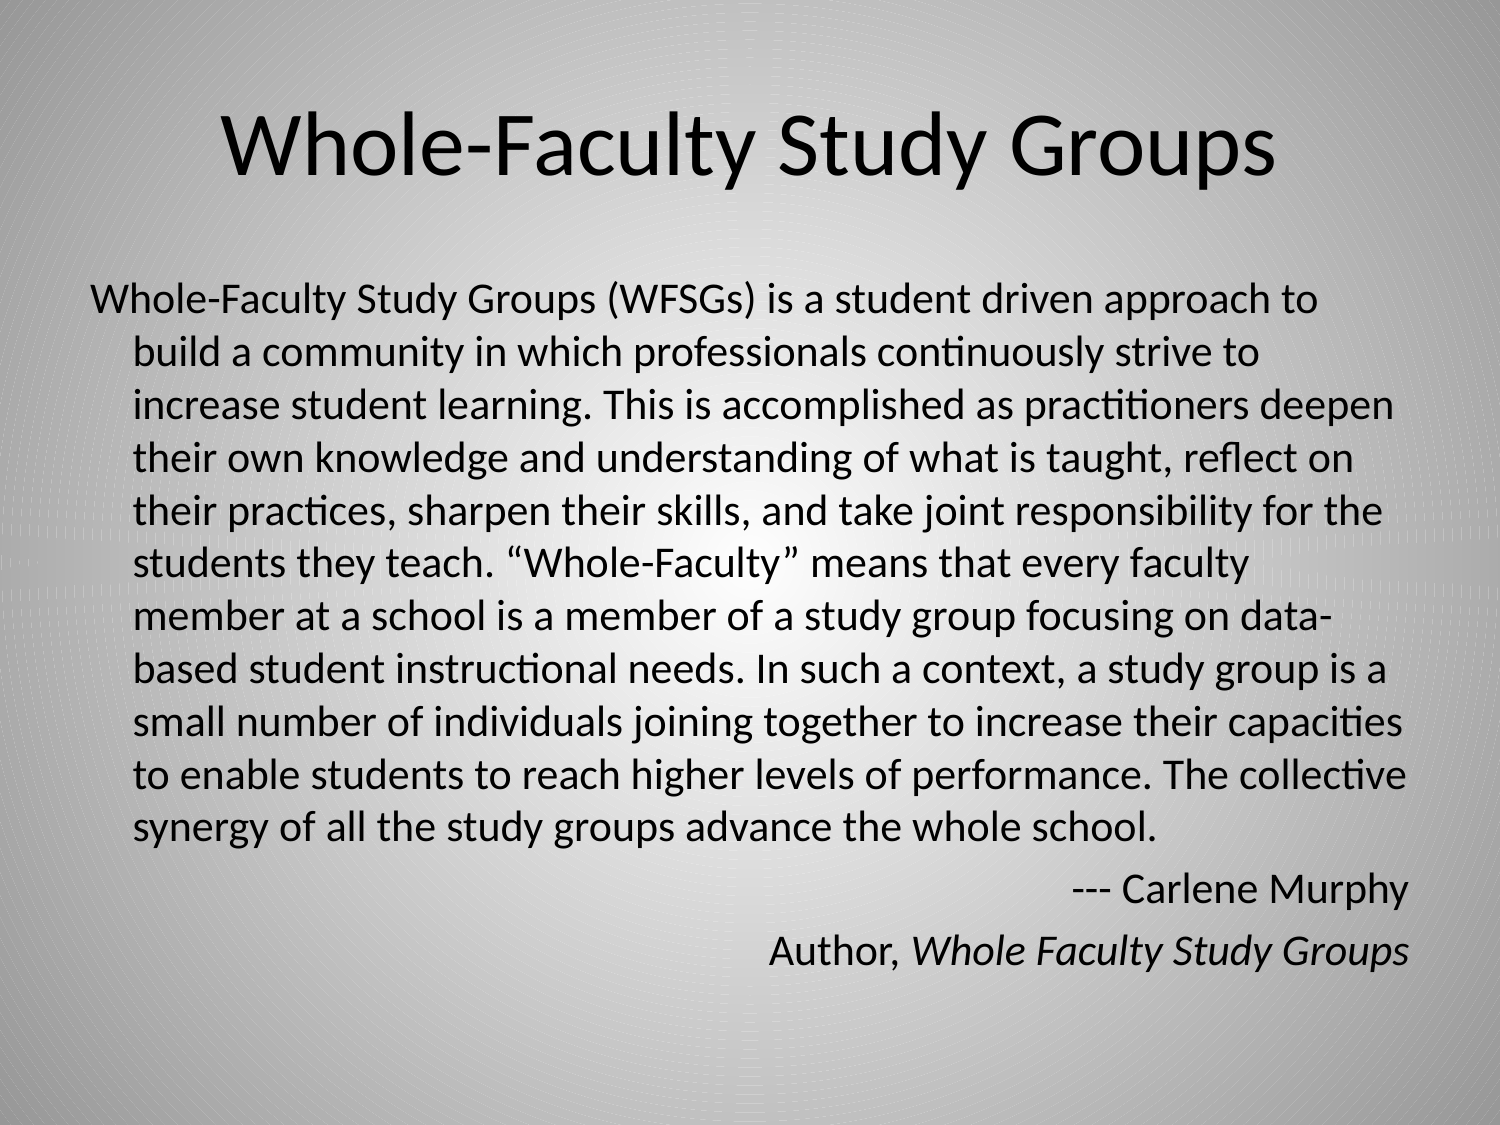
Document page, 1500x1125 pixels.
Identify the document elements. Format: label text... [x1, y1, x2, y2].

list Whole-Faculty Study Groups (WFSGs) is a student driven approach to build a community in which professionals continuously strive to increase student learning. This is accomplished as practitioners deepen their own knowledge and understanding of what is taught, reflect on their practices, sharpen their skills, and take joint responsibility for the students they teach. “Whole-Faculty” means that every faculty member at a school is a member of a study group focusing on data-based student instructional needs. In such a context, a study group is a small number of individuals joining together to increase their capacities to enable students to reach higher levels of performance. The collective synergy of all the study groups advance the whole school. --- Carlene Murphy Author, Whole Faculty Study Groups [75, 262, 1425, 1005]
title Whole-Faculty Study Groups [75, 45, 1425, 233]
